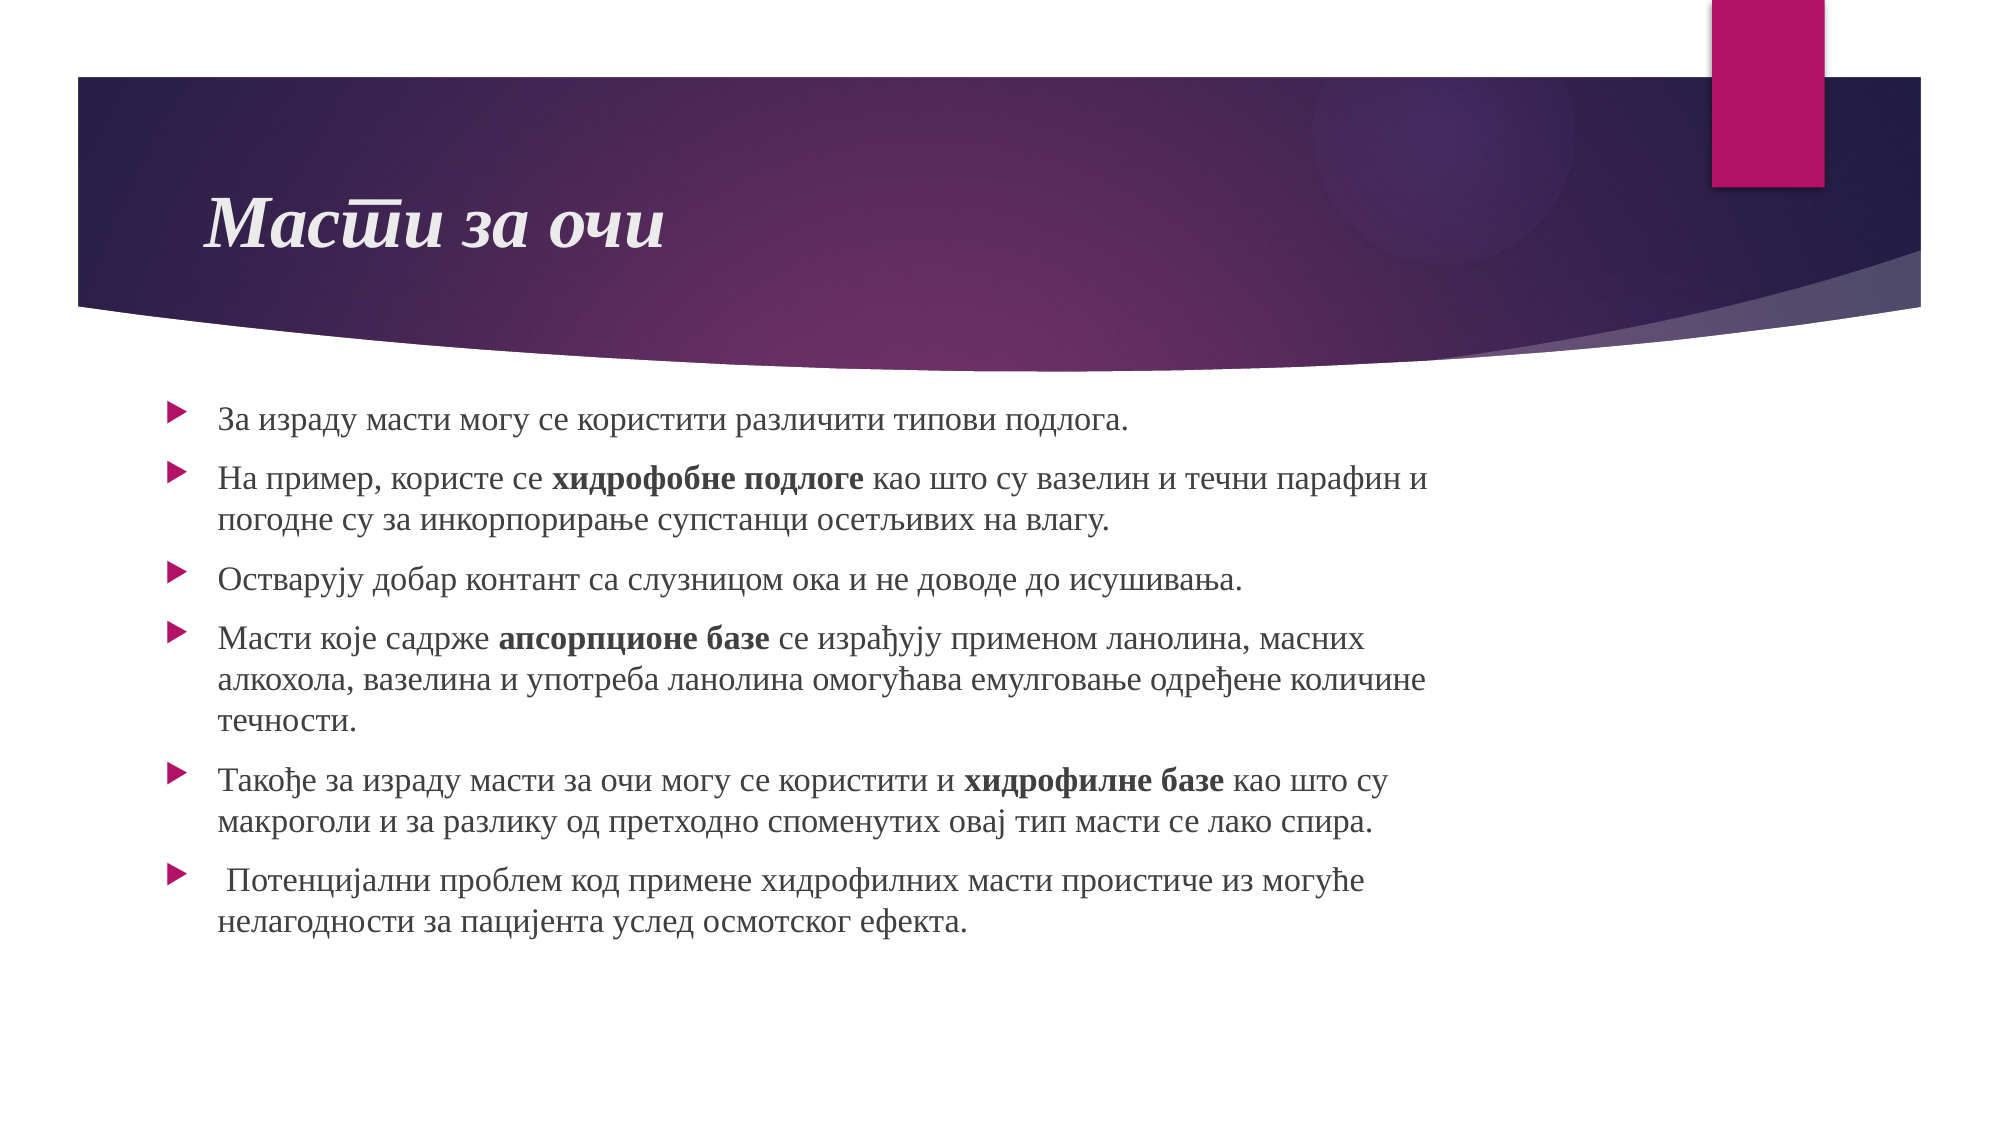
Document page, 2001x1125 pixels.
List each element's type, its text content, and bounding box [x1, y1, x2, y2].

title Масти за очи [189, 159, 1627, 276]
list За израду масти могу се користити различити типови подлога. На пример, користе се хидрофобне подлоге као што су вазелин и течни парафин и погодне су за инкорпорирање супстанци осетљивих на влагу. Остварују добар контант са слузницом ока и не доводе до исушивања. Масти које садрже апсорпционе базе се израђују применом ланолина, масних алкохола, вазелина и употреба ланолина омогућава емулговање одређене количине течности. Такође за израду масти за очи могу се користити и хидрофилне базе као што су макроголи и за разлику од претходно споменутих овај тип масти се лако спира. Потенцијални проблем код примене хидрофилних масти проистиче из могуће нелагодности за пацијента услед осмотског ефекта. [149, 388, 1455, 950]
